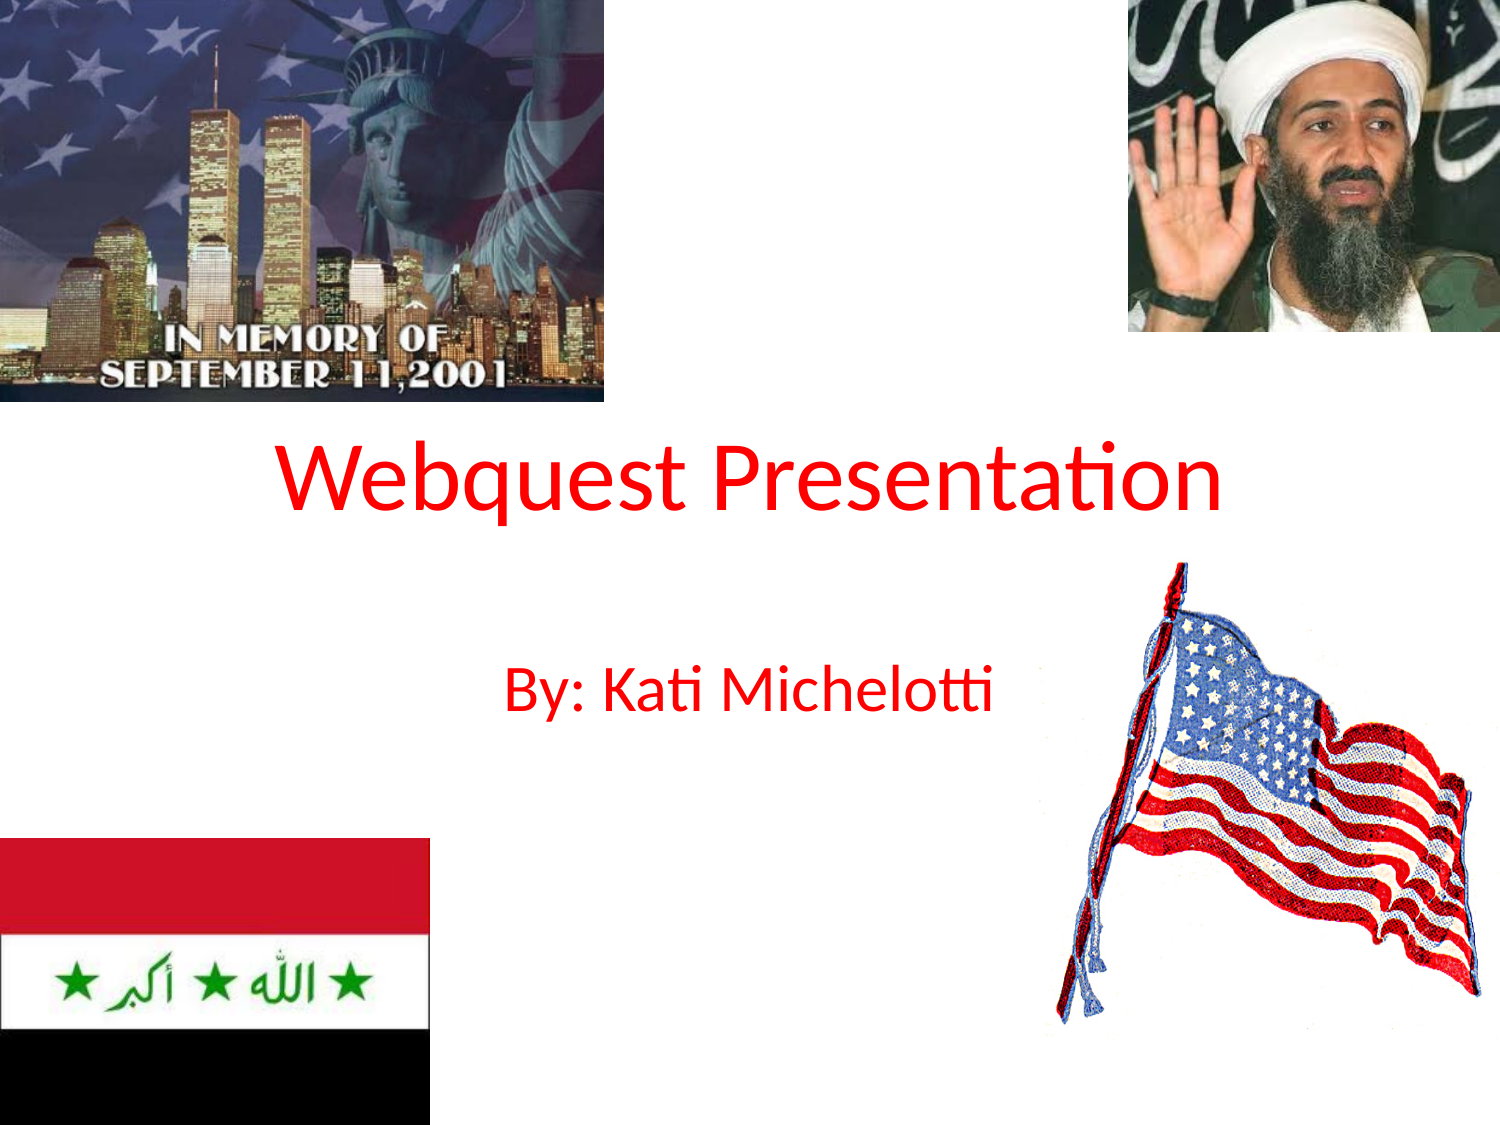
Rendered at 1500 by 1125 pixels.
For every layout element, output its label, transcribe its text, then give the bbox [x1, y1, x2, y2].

picture [1127, 0, 1500, 332]
picture [0, 838, 430, 1125]
title Webquest Presentation [112, 349, 1388, 591]
subtitle By: Kati Michelotti [225, 637, 1033, 925]
picture [0, 0, 604, 402]
picture [1038, 549, 1500, 1044]
